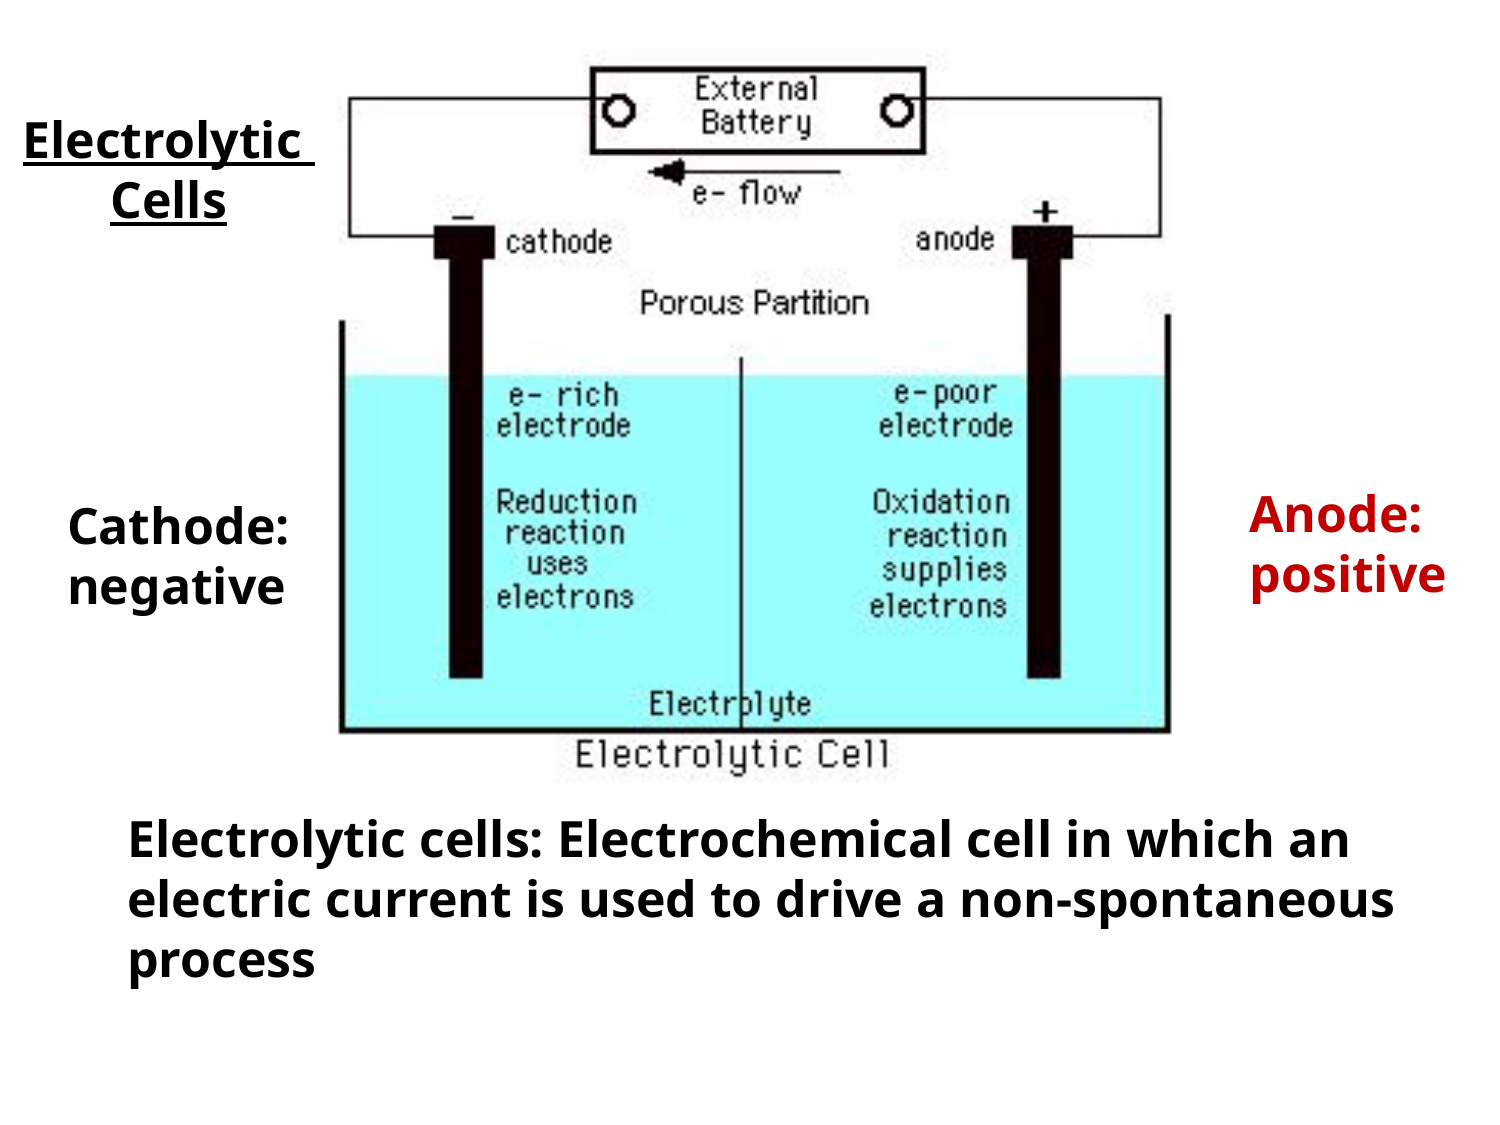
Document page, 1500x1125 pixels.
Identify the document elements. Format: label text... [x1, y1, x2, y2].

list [337, 49, 1176, 806]
text_box Electrolytic cells: Electrochemical cell in which an electric current is used to drive a non-spontaneous process [112, 799, 1413, 995]
title Electrolytic Cells [0, 74, 332, 263]
text_box Cathode: negative [52, 487, 319, 623]
text_box Anode: positive [1234, 474, 1462, 610]
